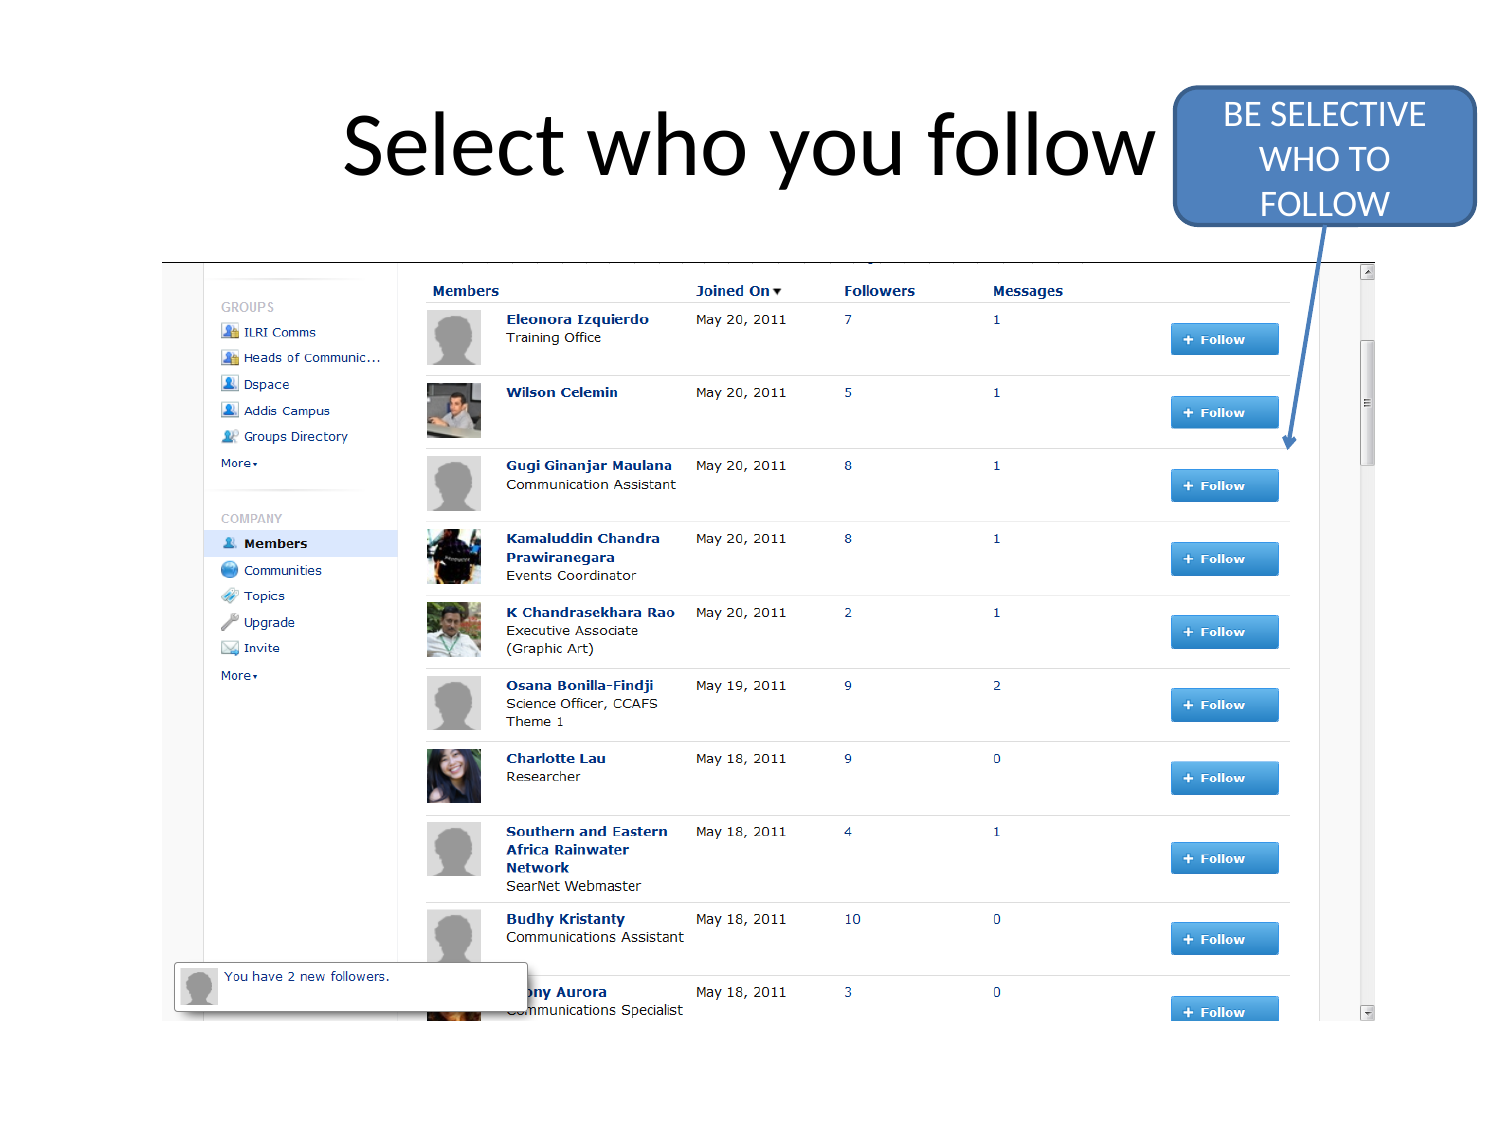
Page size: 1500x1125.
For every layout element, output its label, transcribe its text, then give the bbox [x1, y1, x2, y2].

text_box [1287, 224, 1326, 451]
picture [162, 262, 1376, 1021]
text_box BE SELECTIVE WHO TO FOLLOW [1172, 85, 1478, 228]
title Select who you follow [75, 45, 1425, 233]
